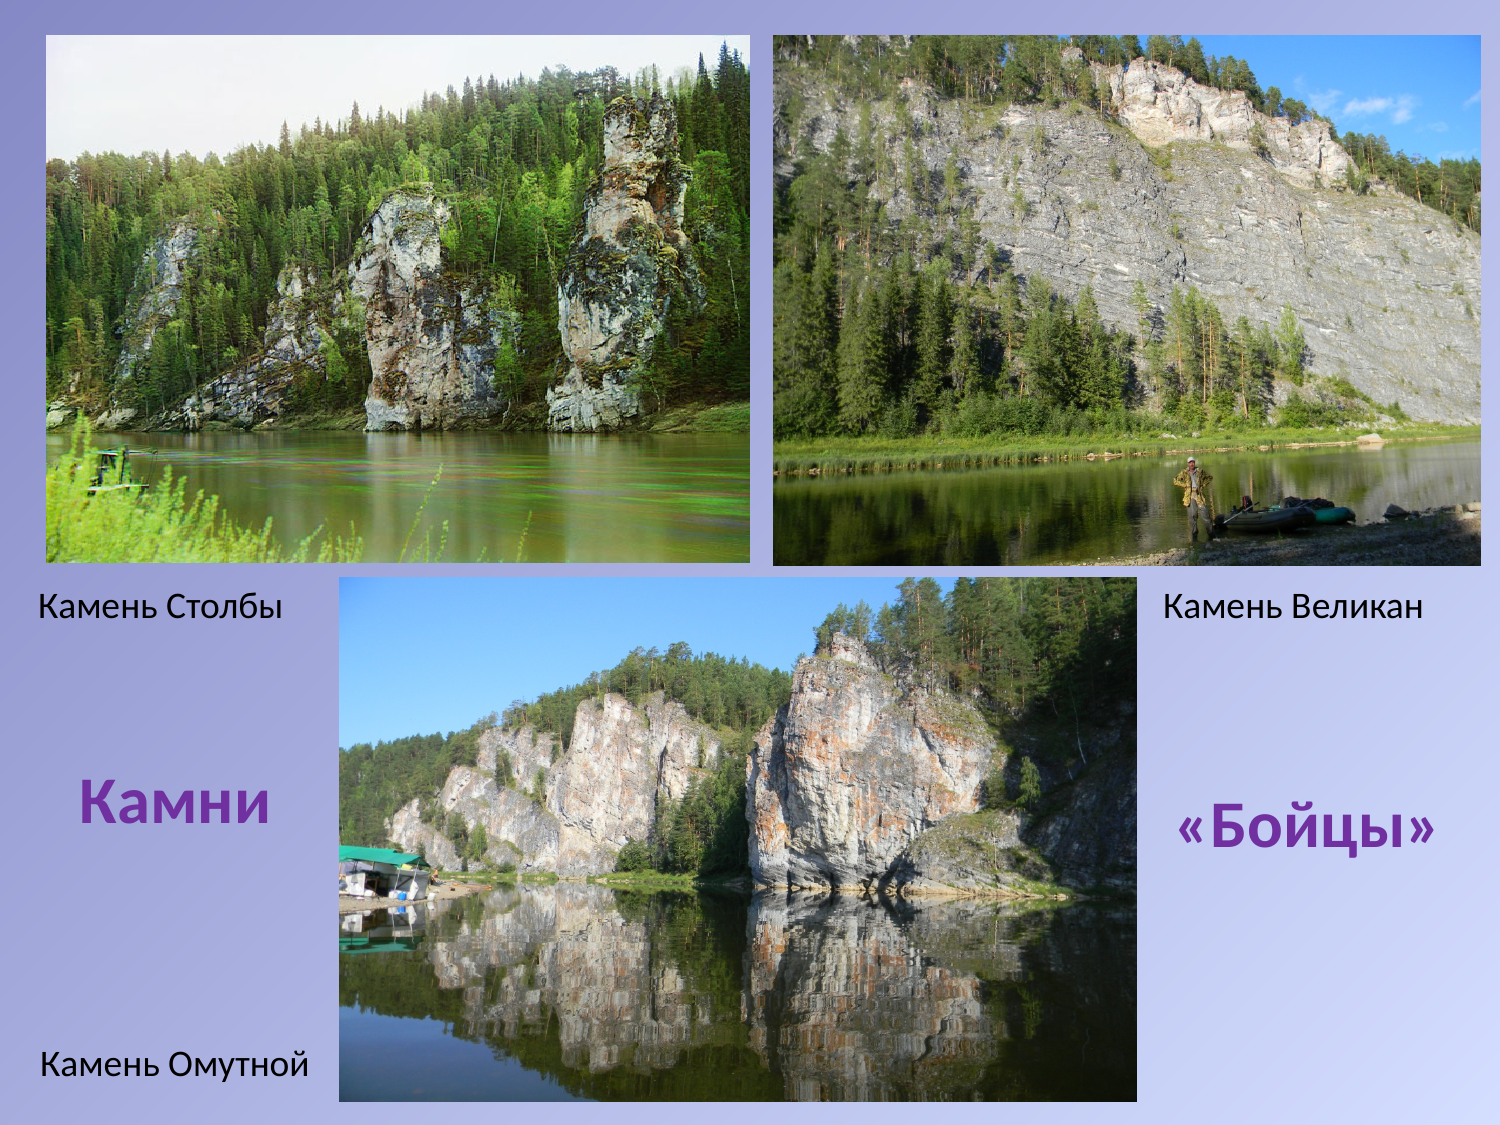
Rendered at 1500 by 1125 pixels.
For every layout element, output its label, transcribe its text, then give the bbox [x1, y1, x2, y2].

text_box Камень Столбы [23, 574, 329, 634]
text_box Камни [35, 749, 301, 845]
text_box Камень Великан [1148, 574, 1500, 634]
text_box «Бойцы» [1160, 773, 1465, 869]
picture [773, 34, 1481, 566]
picture [46, 34, 751, 563]
picture [339, 576, 1137, 1102]
text_box Камень Омутной [0, 1031, 334, 1091]
